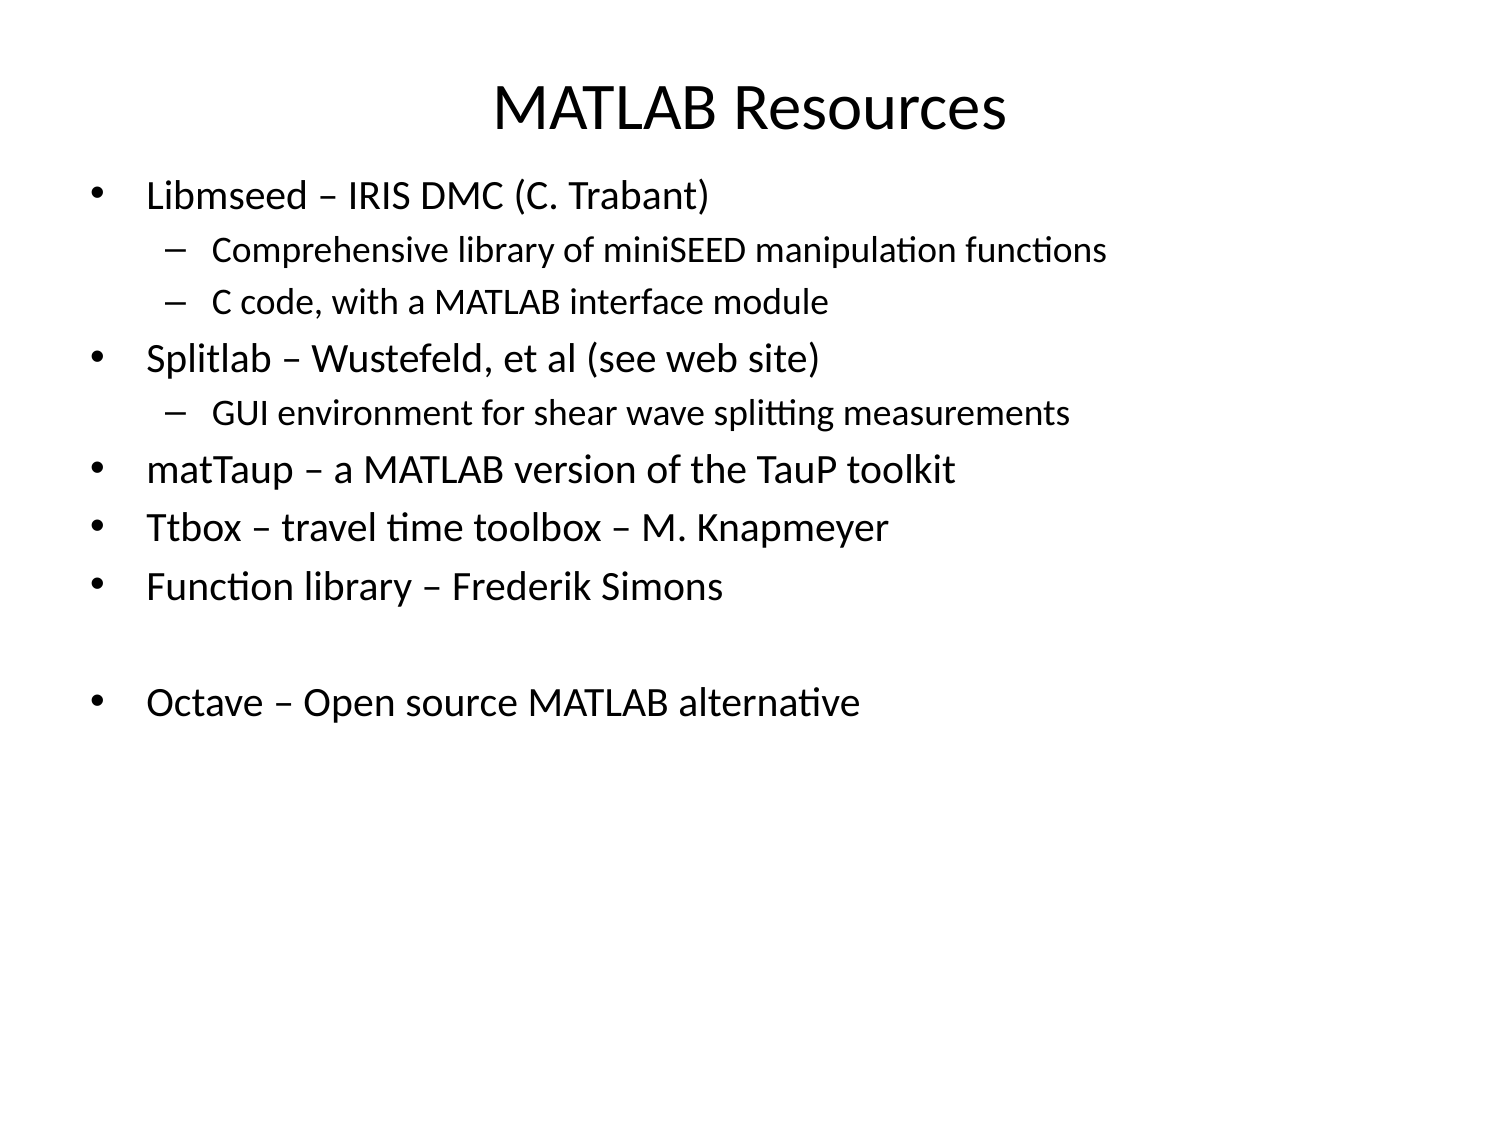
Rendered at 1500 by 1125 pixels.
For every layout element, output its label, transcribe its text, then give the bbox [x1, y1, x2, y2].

title MATLAB Resources [75, 45, 1425, 160]
list Libmseed – IRIS DMC (C. Trabant) Comprehensive library of miniSEED manipulation functions C code, with a MATLAB interface module Splitlab – Wustefeld, et al (see web site) GUI environment for shear wave splitting measurements matTaup – a MATLAB version of the TauP toolkit Ttbox – travel time toolbox – M. Knapmeyer Function library – Frederik Simons Octave – Open source MATLAB alternative [75, 160, 1425, 1021]
